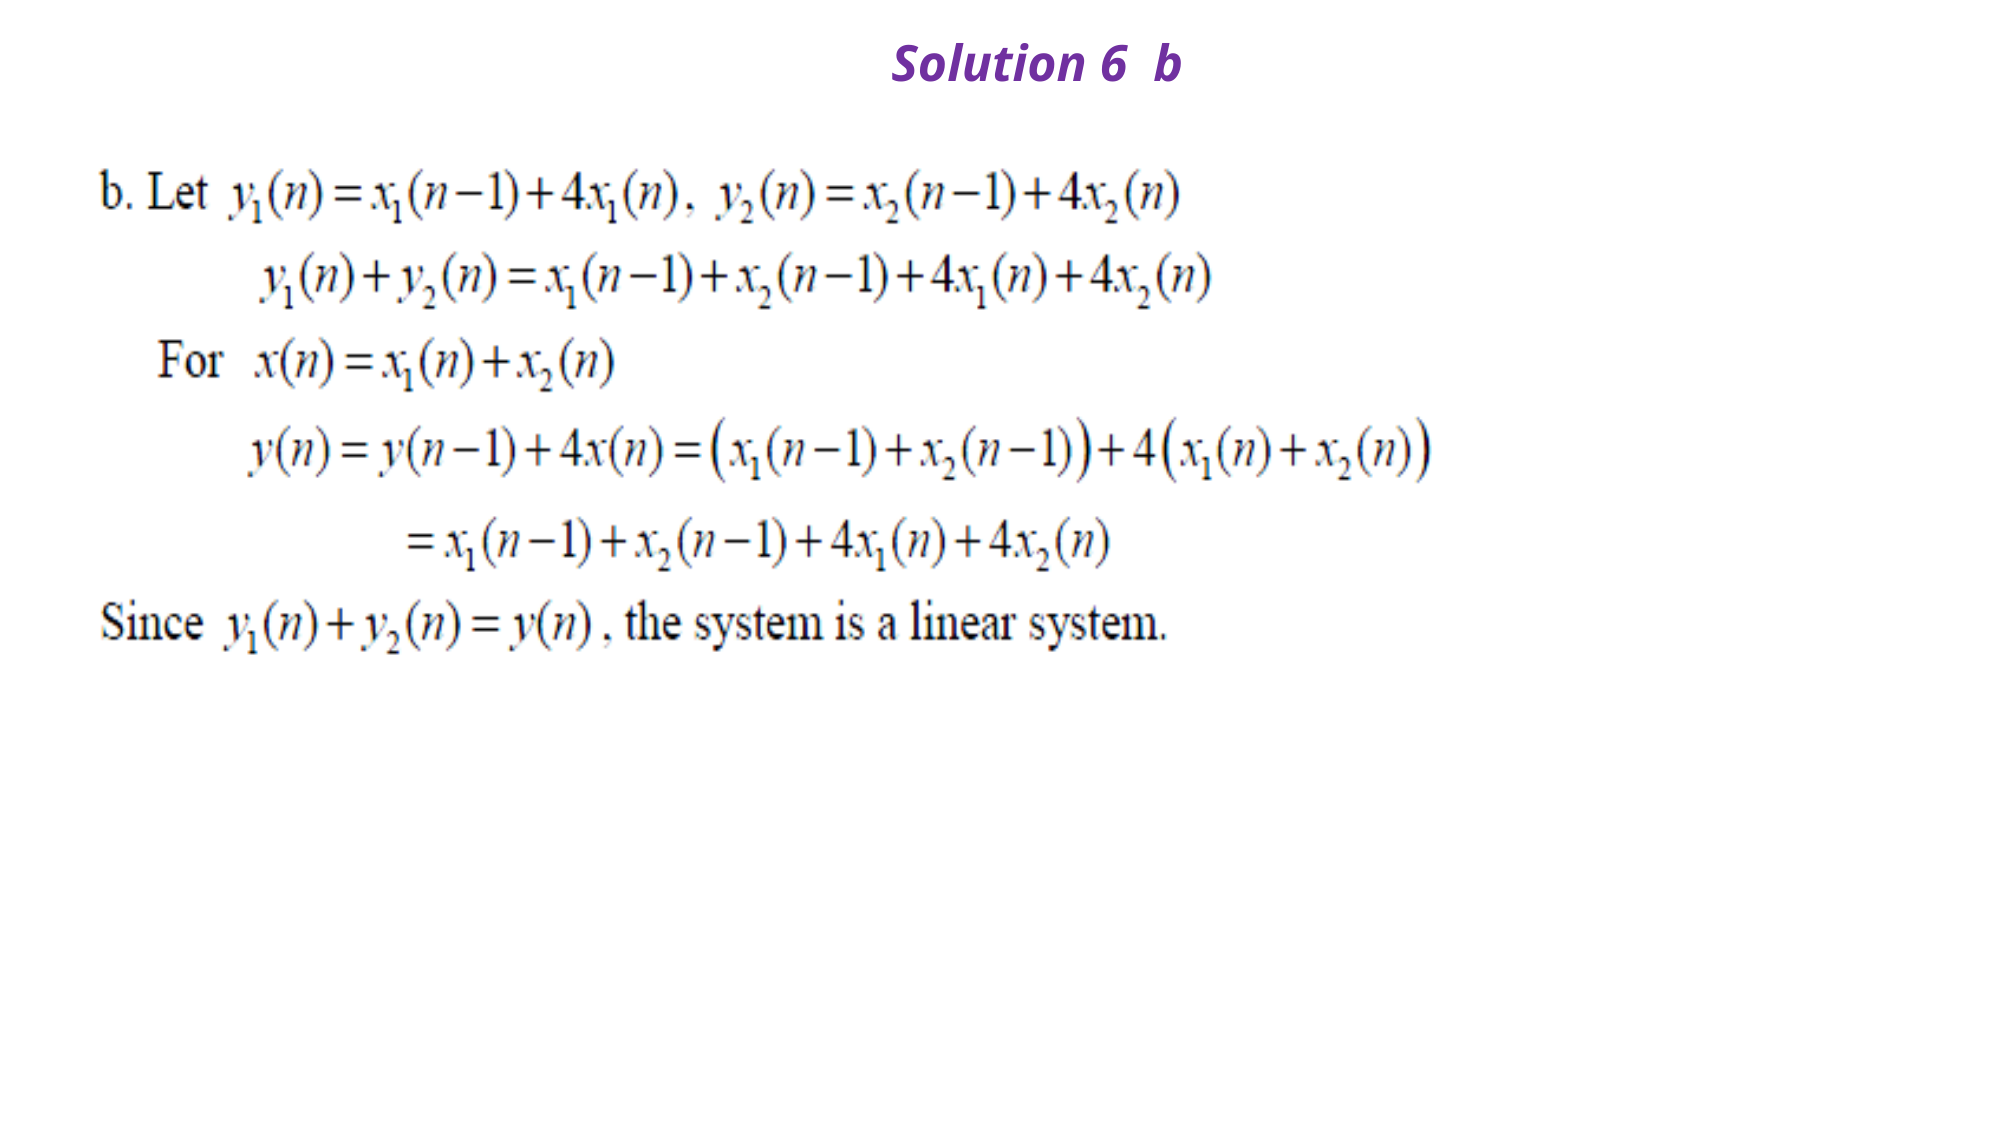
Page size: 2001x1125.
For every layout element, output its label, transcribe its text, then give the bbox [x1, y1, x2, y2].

text_box Solution 6 b [876, 19, 1199, 99]
picture [76, 150, 1439, 669]
